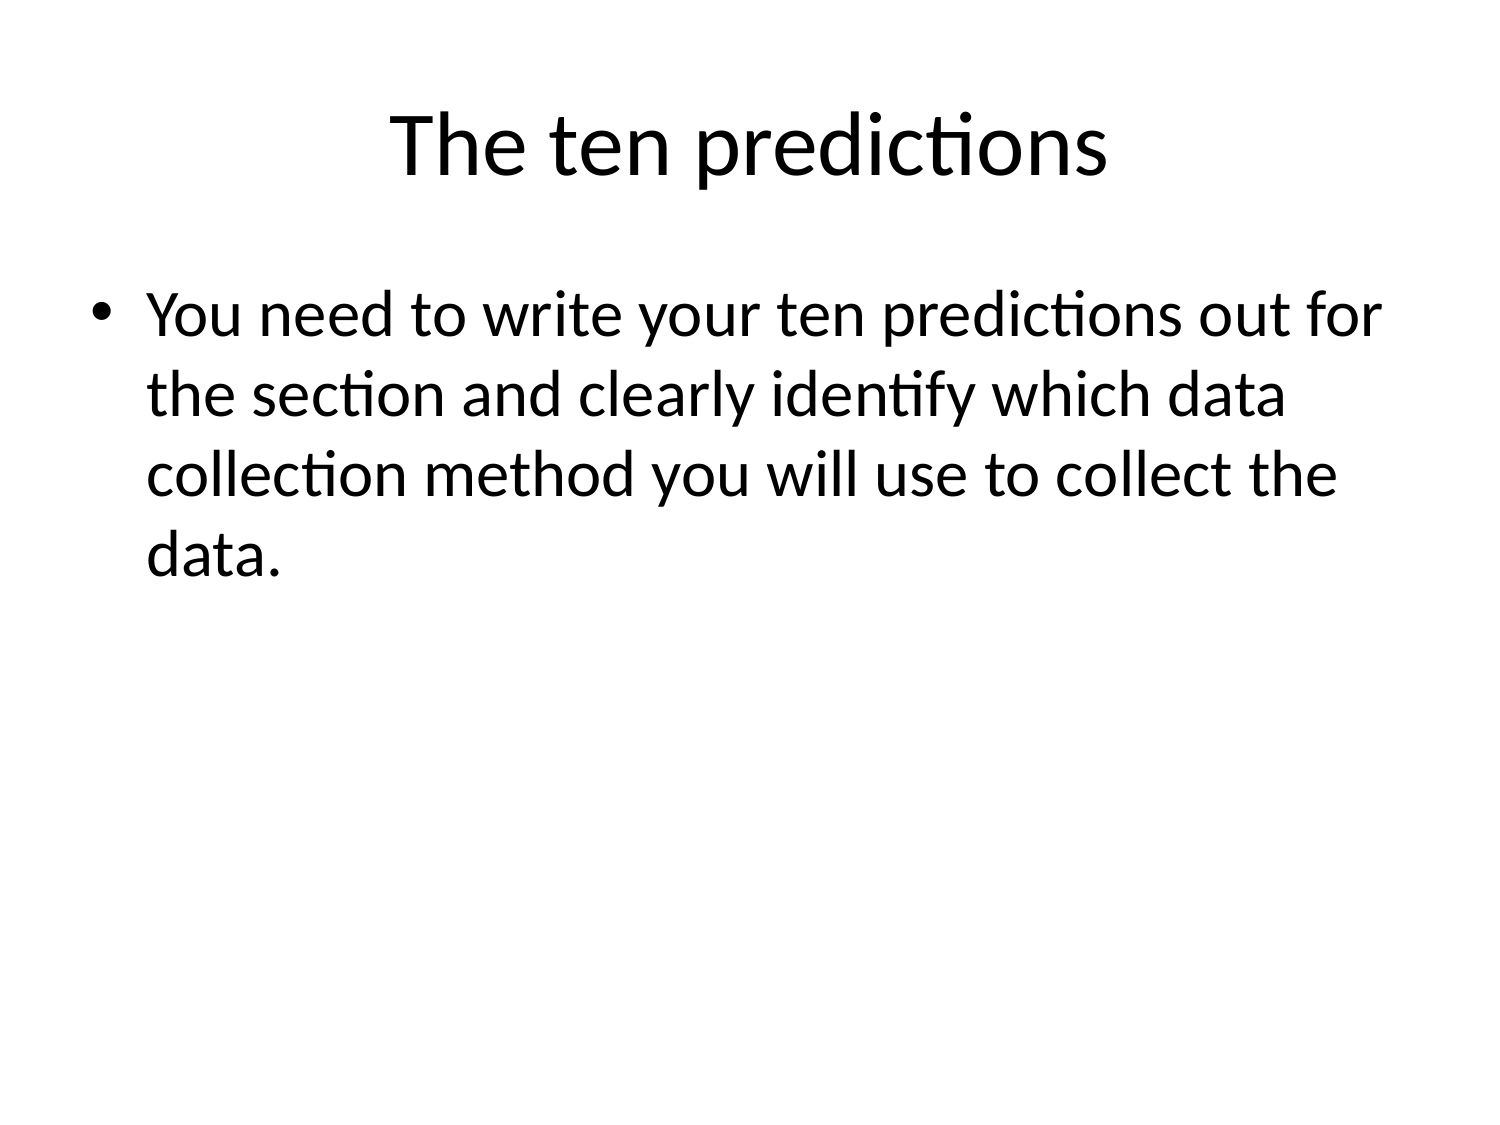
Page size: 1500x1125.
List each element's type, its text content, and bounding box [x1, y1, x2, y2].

list You need to write your ten predictions out for the section and clearly identify which data collection method you will use to collect the data. [75, 262, 1425, 1005]
title The ten predictions [75, 45, 1425, 233]
